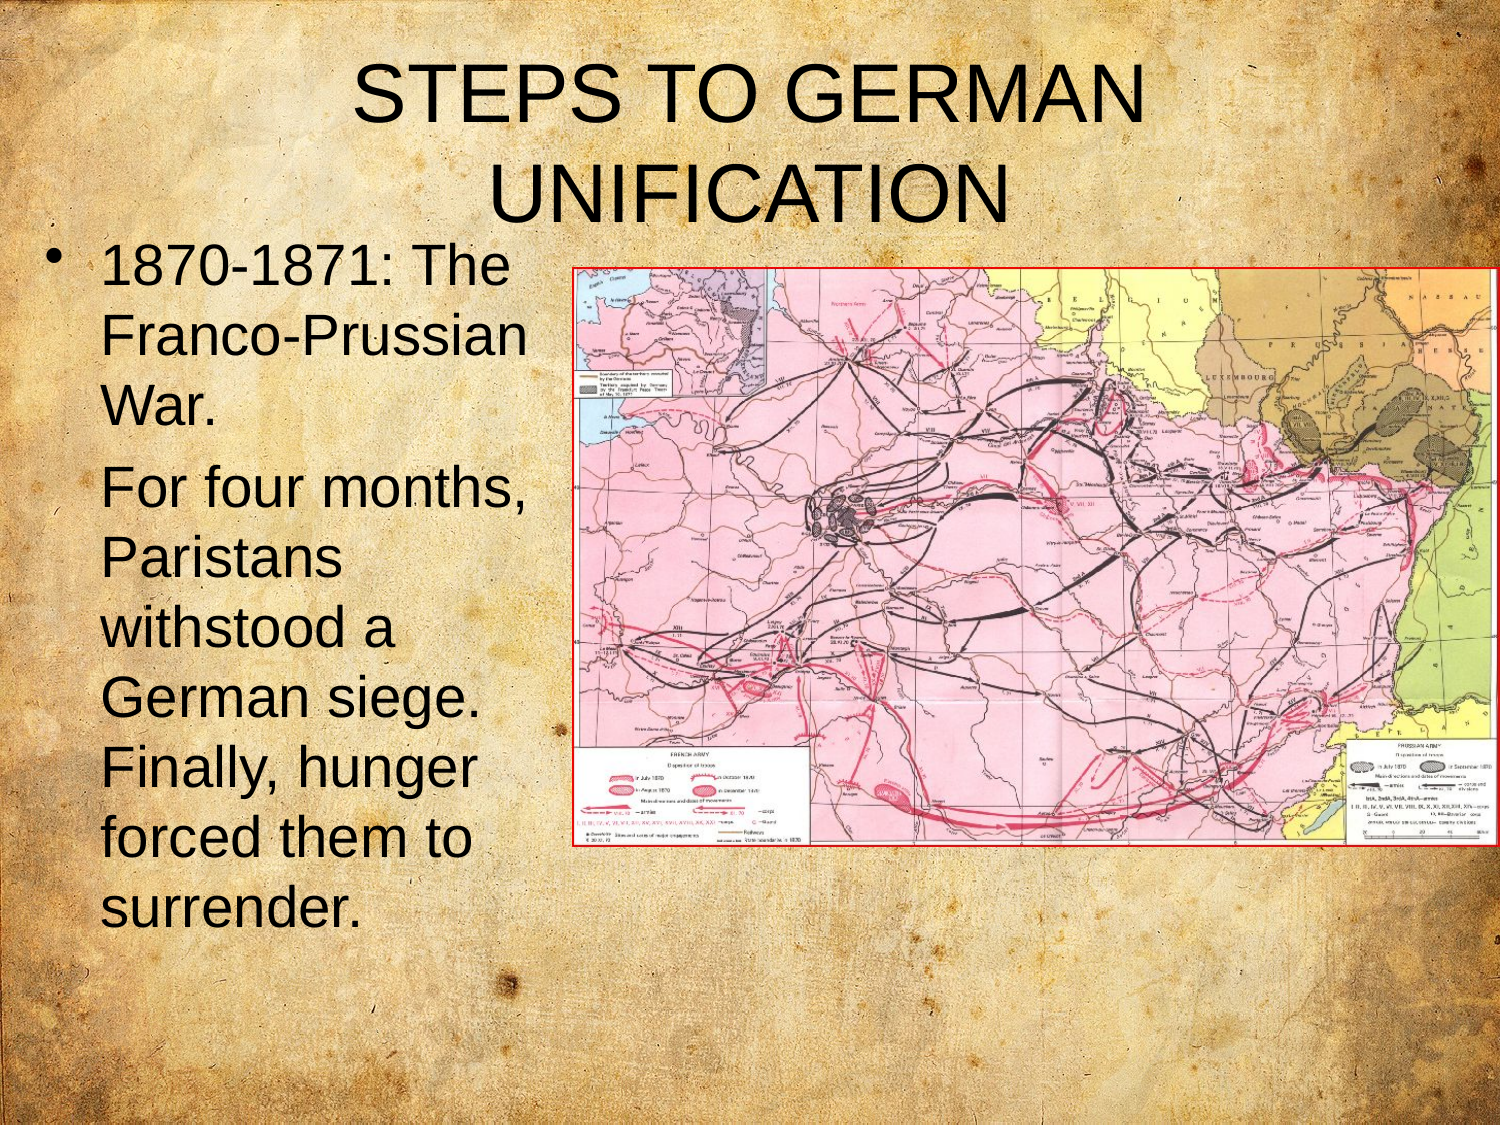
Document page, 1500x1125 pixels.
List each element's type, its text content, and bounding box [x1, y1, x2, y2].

picture [0, 0, 1500, 1125]
title STEPS TO GERMAN UNIFICATION [75, 45, 1425, 233]
list 1870-1871: The Franco-Prussian War. For four months, Paristans withstood a German siege. Finally, hunger forced them to surrender. [29, 220, 563, 963]
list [572, 266, 1500, 847]
